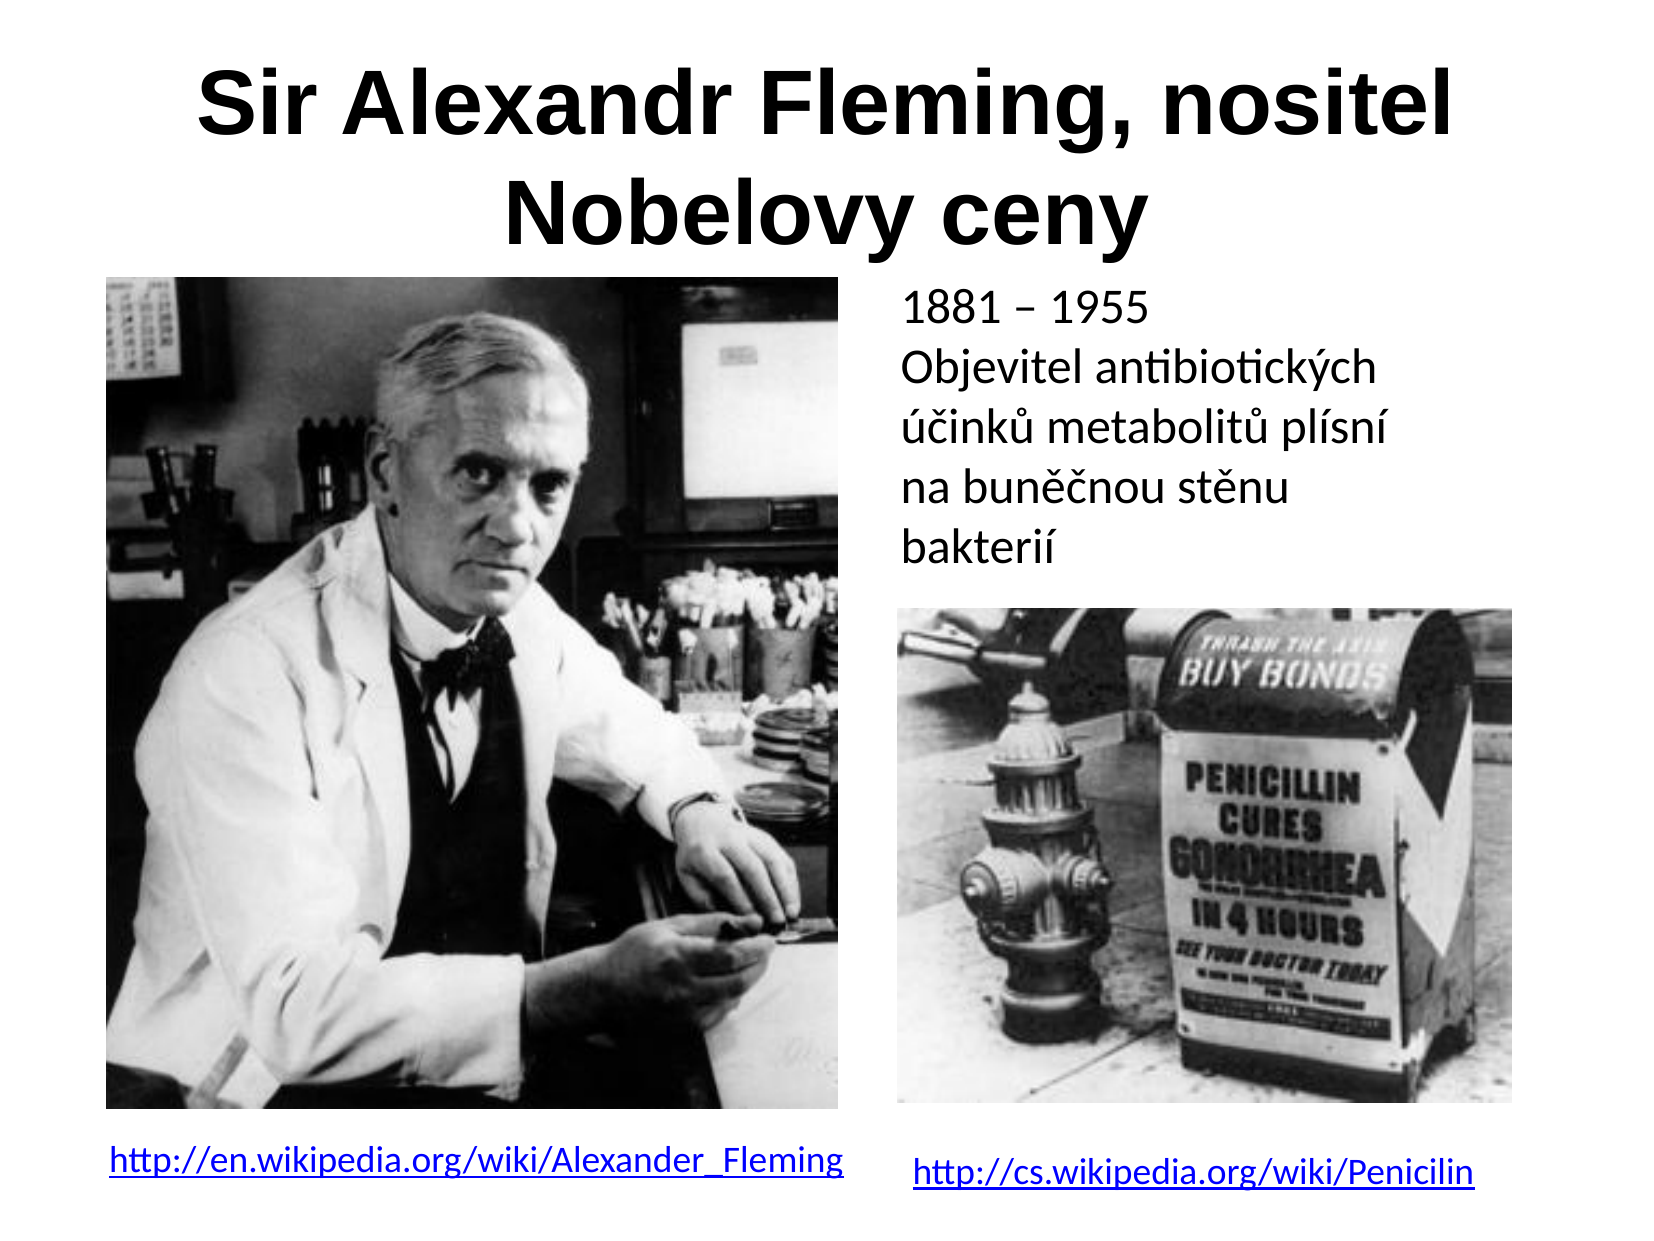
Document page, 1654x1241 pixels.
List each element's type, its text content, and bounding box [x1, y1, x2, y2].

text_box http://en.wikipedia.org/wiki/Alexander_Fleming [94, 1127, 1182, 1188]
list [106, 277, 839, 1109]
text_box http://cs.wikipedia.org/wiki/Penicilin [897, 1139, 1571, 1200]
text_box 1881 – 1955 Objevitel antibiotických účinků metabolitů plísní na buněčnou stěnu bakterií [885, 265, 1453, 581]
picture [897, 607, 1513, 1103]
title Sir Alexandr Fleming, nositel Nobelovy ceny [82, 49, 1571, 257]
